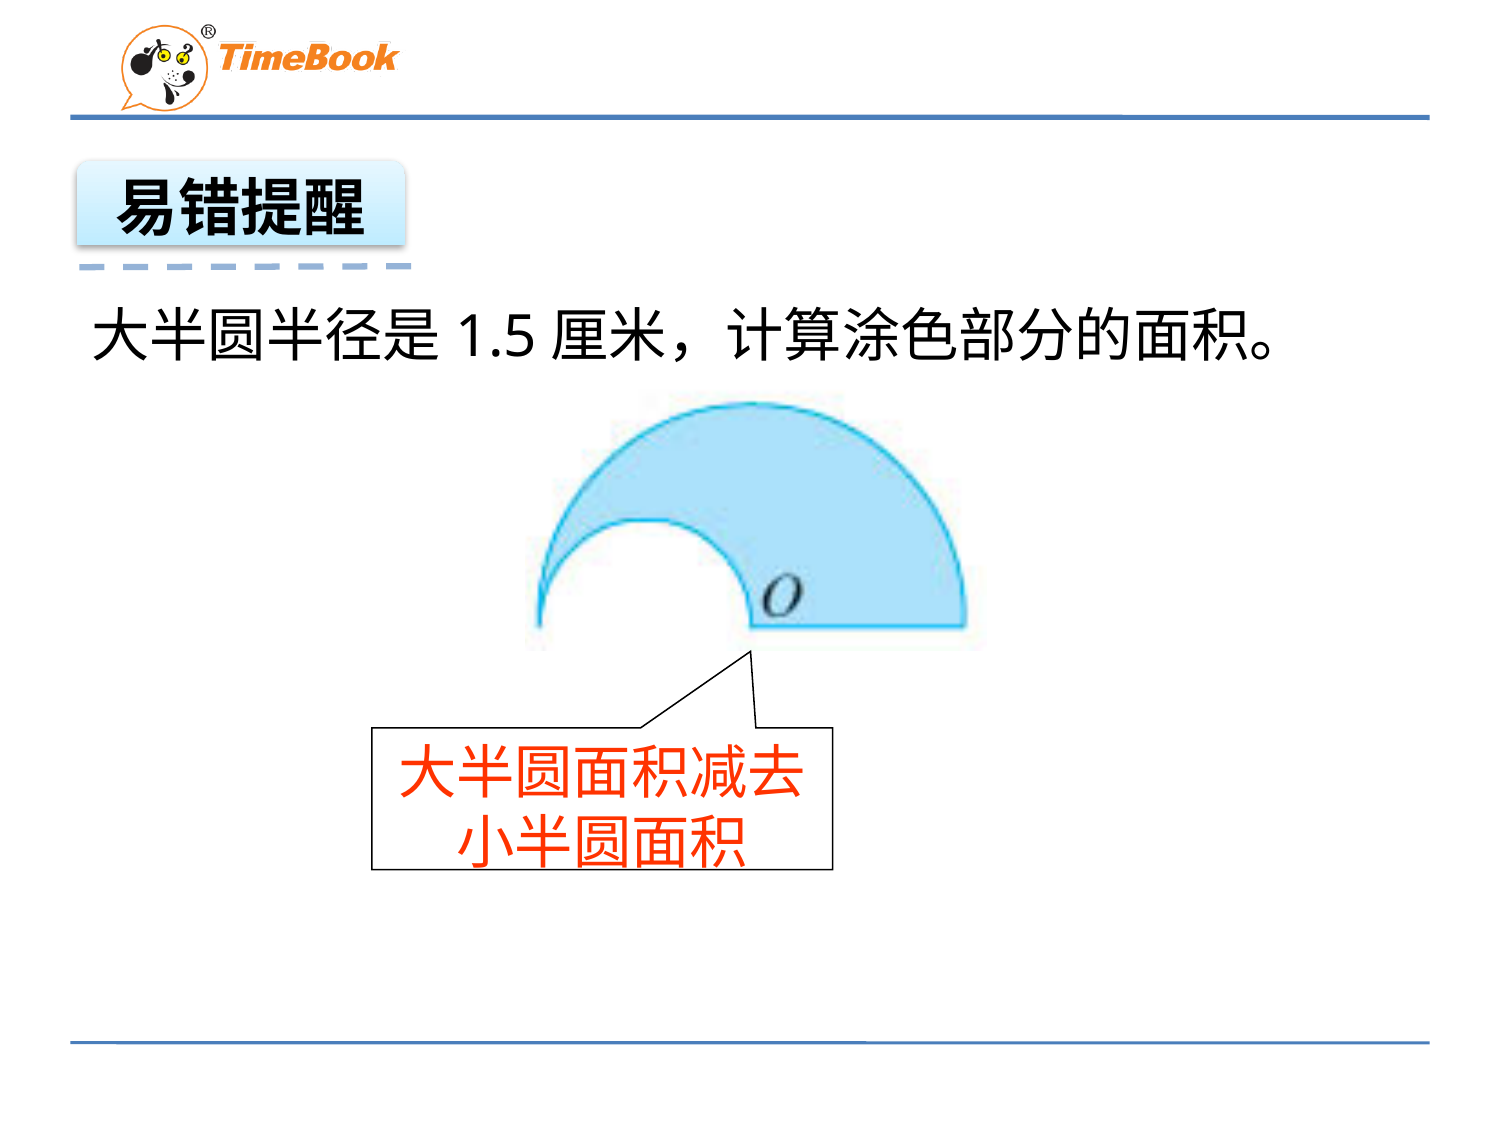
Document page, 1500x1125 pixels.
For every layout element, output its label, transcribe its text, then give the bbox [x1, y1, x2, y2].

picture [118, 22, 408, 113]
text_box 易错提醒 [75, 160, 406, 247]
text_box 大半圆面积减去小半圆面积 [371, 659, 833, 870]
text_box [525, 385, 987, 651]
text_box 大半圆半径是1.5厘米，计算涂色部分的面积。 [76, 290, 1423, 376]
